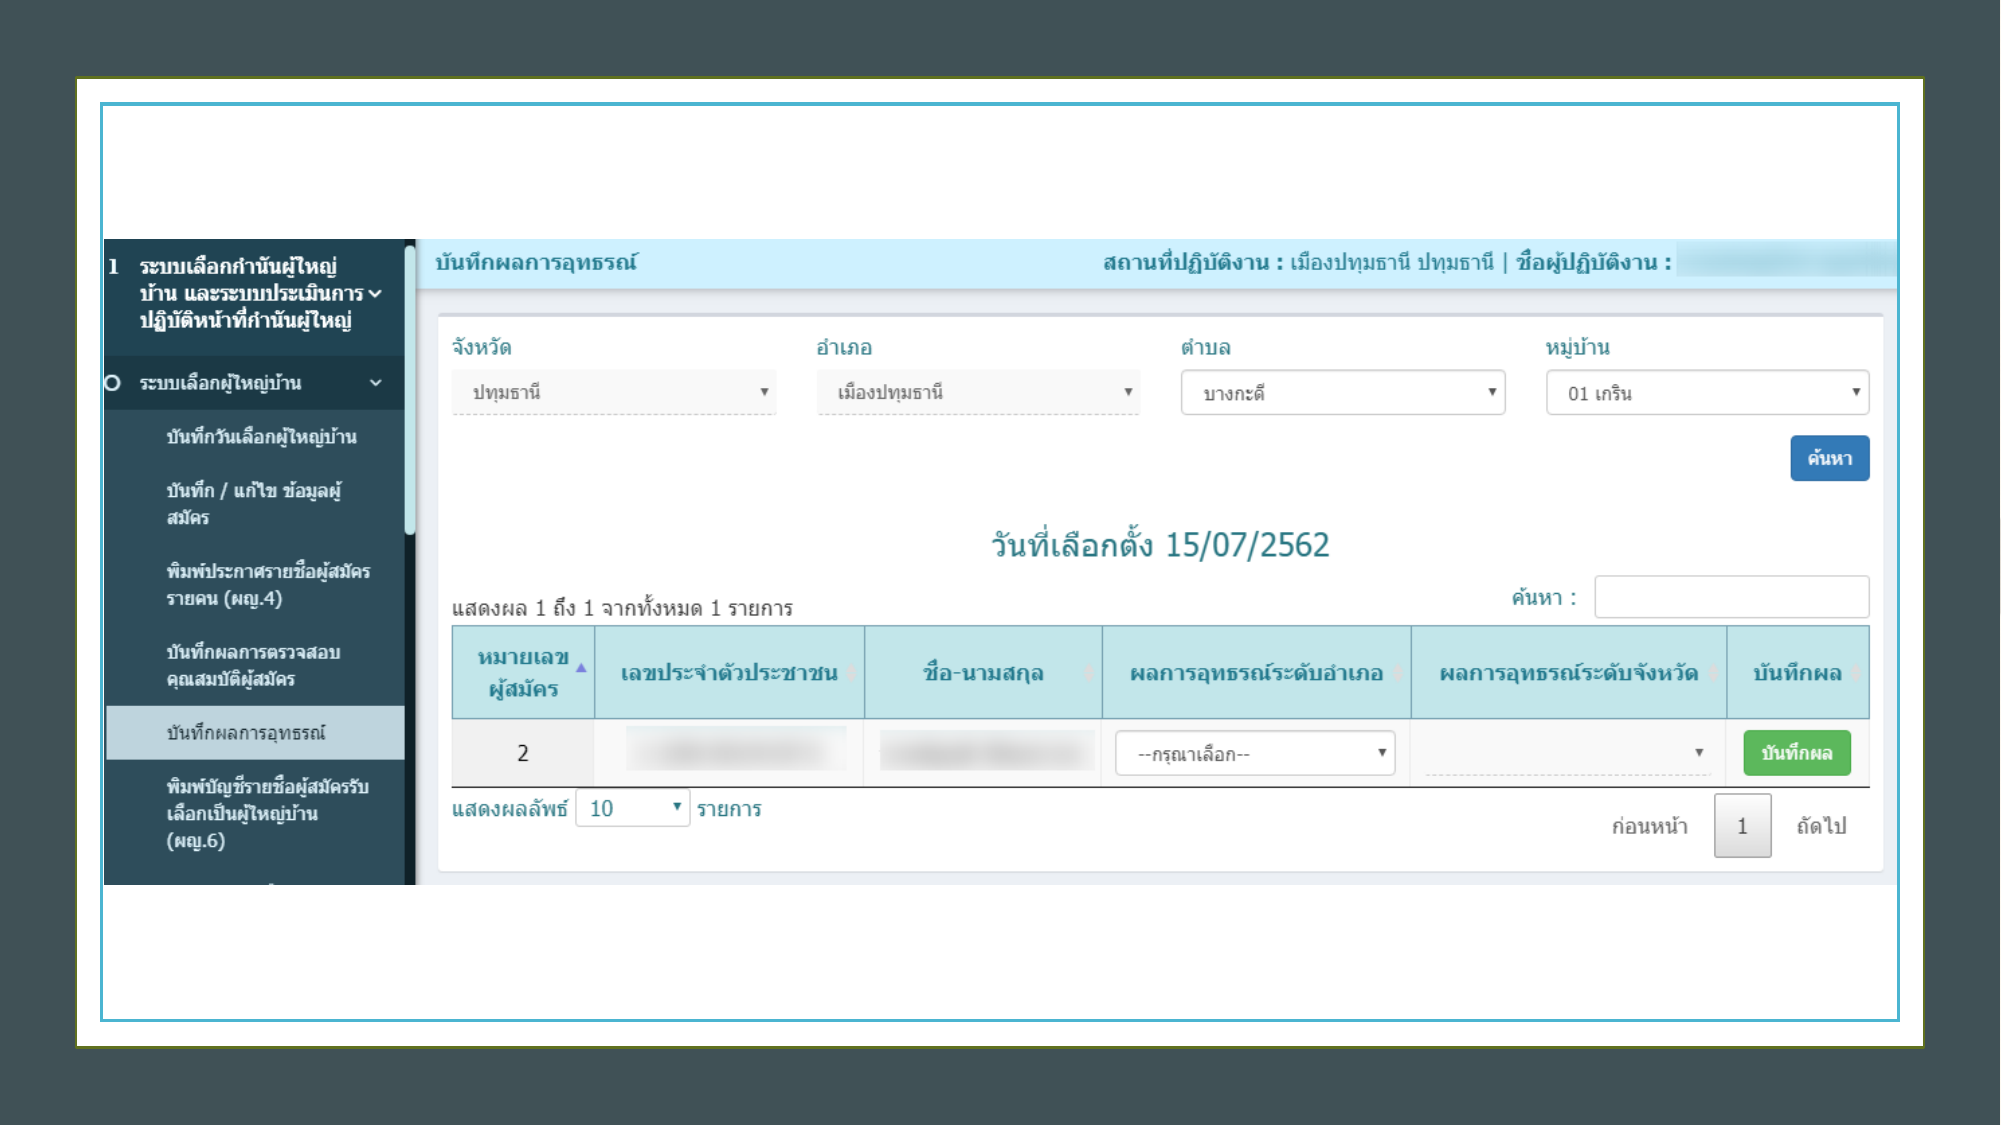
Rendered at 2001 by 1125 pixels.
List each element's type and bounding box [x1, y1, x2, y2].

text_box [0, 0, 2000, 1125]
picture [104, 239, 1897, 886]
